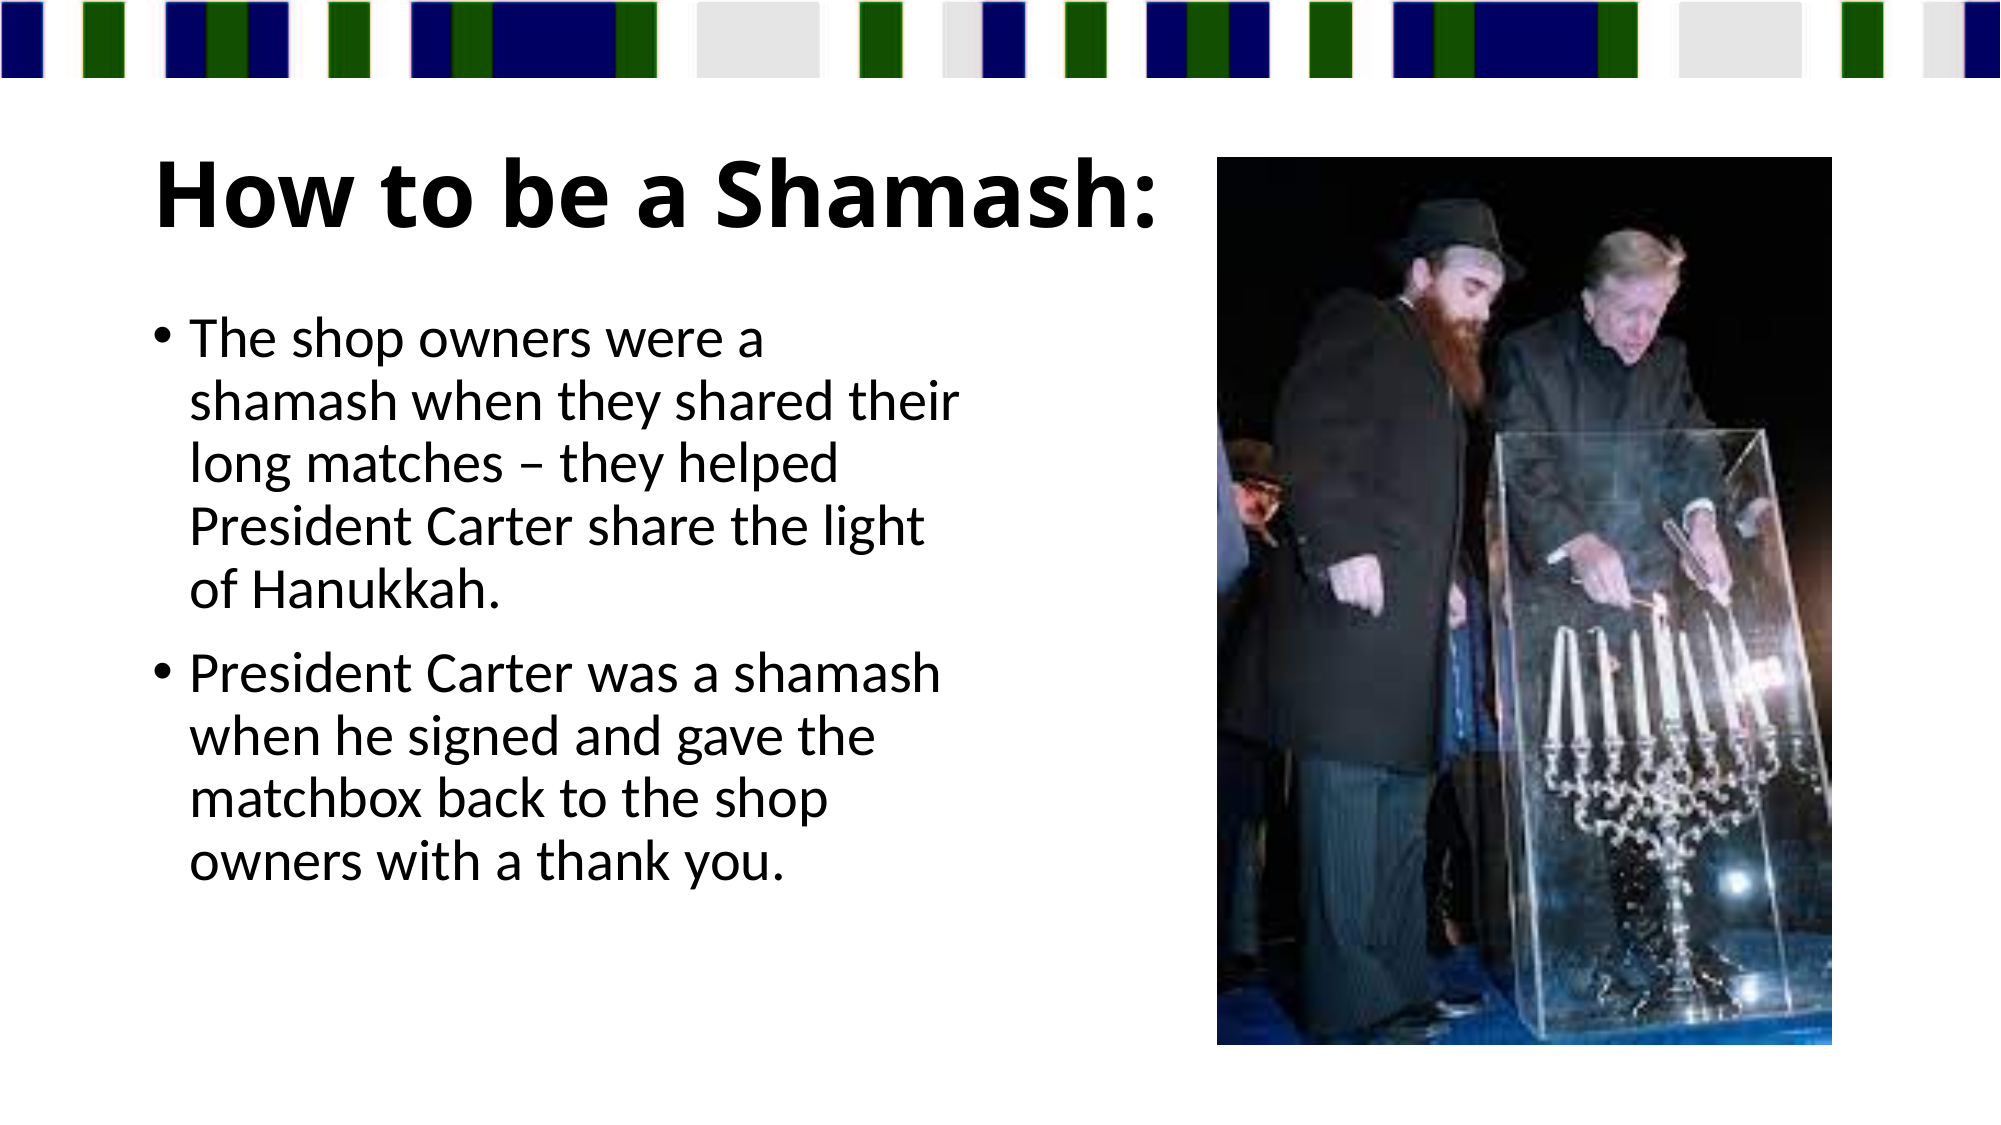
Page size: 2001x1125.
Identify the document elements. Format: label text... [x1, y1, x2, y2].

picture [1216, 157, 1832, 1045]
list The shop owners were a shamash when they shared their long matches – they helped President Carter share the light of Hanukkah. President Carter was a shamash when he signed and gave the matchbox back to the shop owners with a thank you. [137, 299, 1000, 1014]
picture [0, 0, 2000, 78]
title How to be a Shamash: [137, 118, 1863, 278]
